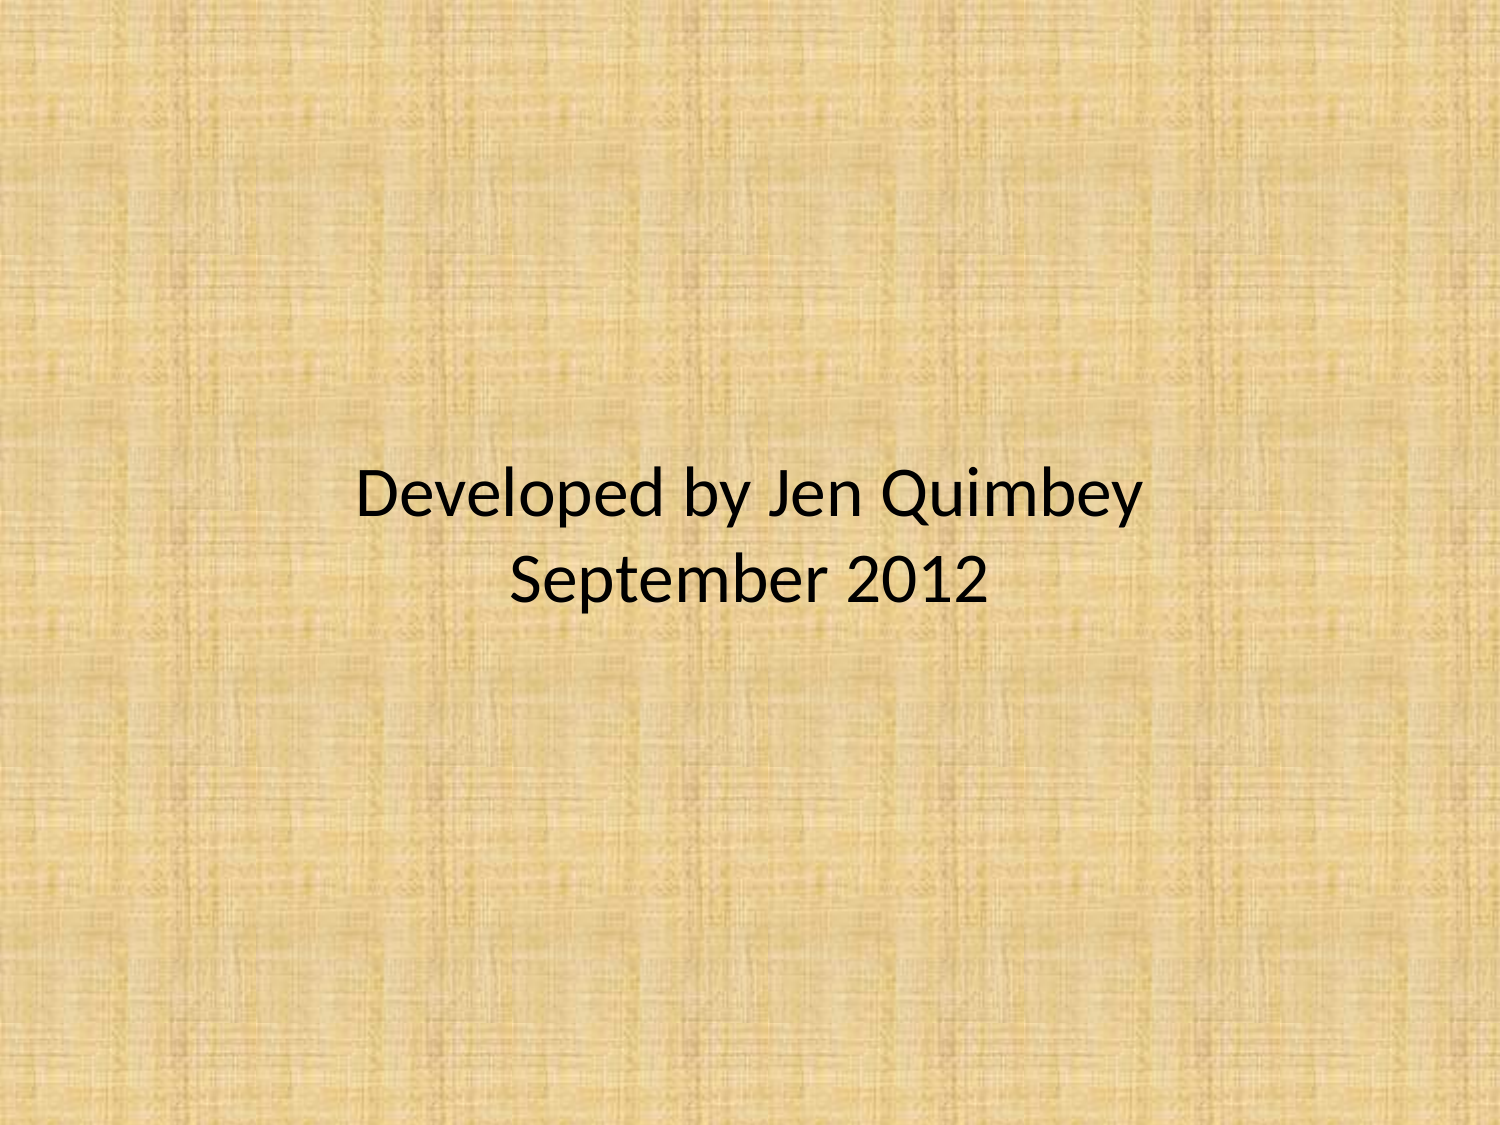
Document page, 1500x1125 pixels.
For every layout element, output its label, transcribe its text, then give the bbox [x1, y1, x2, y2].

picture [0, 0, 1500, 1125]
title Developed by Jen Quimbey September 2012 [75, 437, 1425, 625]
